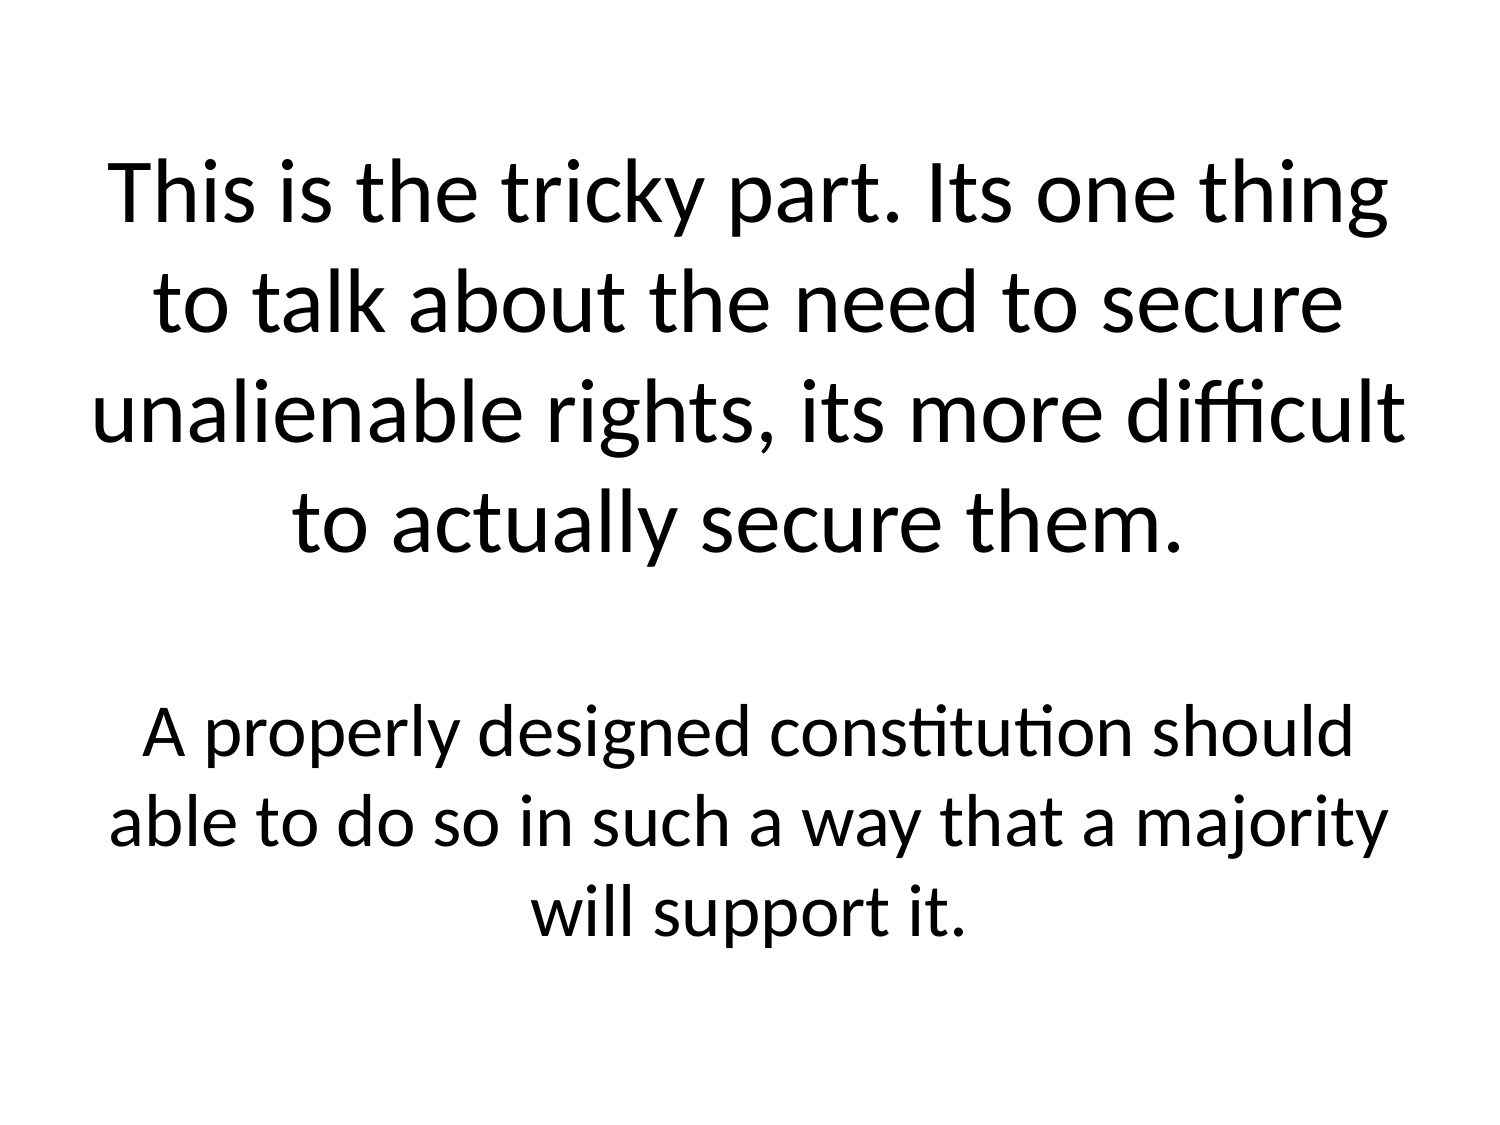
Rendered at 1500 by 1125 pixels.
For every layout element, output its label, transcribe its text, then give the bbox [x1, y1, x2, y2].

title This is the tricky part. Its one thing to talk about the need to secure unalienable rights, its more difficult to actually secure them. A properly designed constitution should able to do so in such a way that a majority will support it. [75, 45, 1425, 1038]
